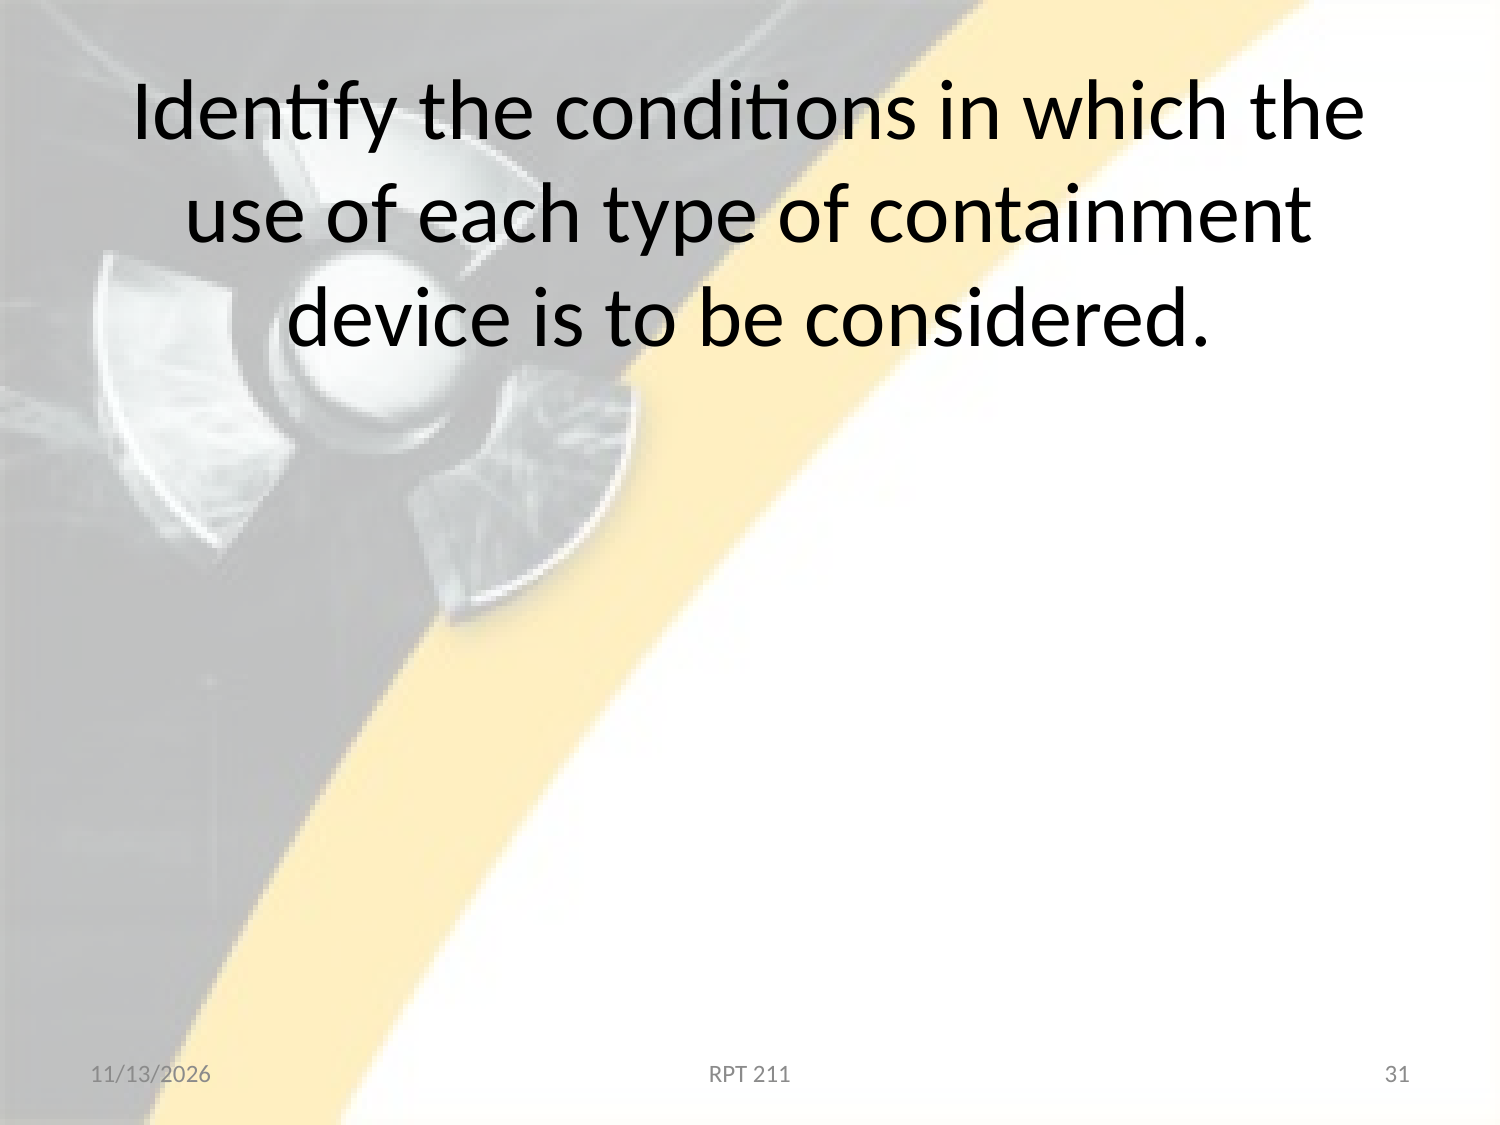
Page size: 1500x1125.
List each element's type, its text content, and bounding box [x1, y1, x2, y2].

slide_number 31 [1074, 1042, 1425, 1103]
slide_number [75, 1042, 425, 1103]
title Identify the conditions in which the use of each type of containment device is to be considered. [75, 45, 1425, 475]
footer RPT 211 [512, 1042, 988, 1103]
